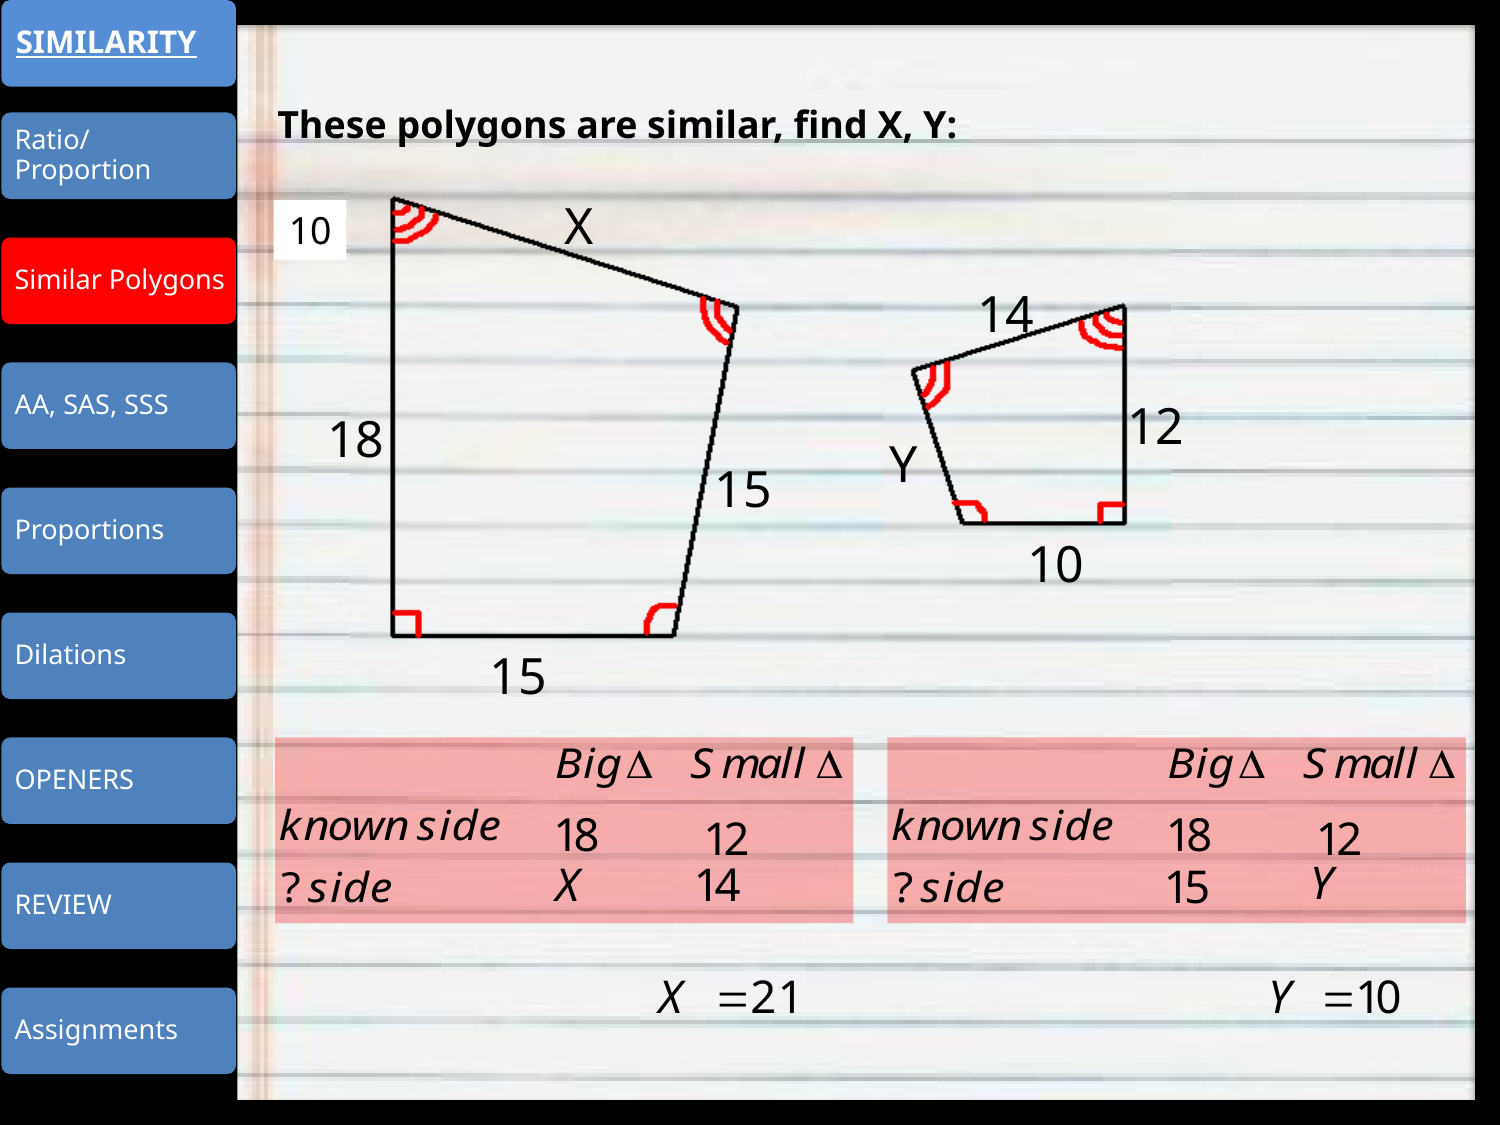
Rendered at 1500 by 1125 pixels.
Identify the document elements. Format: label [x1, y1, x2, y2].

text_box [1268, 971, 1413, 1026]
text_box [238, 0, 1500, 1125]
text_box [699, 813, 757, 863]
text_box [1160, 862, 1222, 916]
text_box [0, 0, 238, 1125]
text_box [549, 809, 607, 859]
text_box [1310, 857, 1357, 911]
text_box [652, 971, 805, 1026]
text_box [274, 737, 854, 924]
text_box [690, 855, 752, 913]
text_box [1162, 809, 1220, 861]
picture [349, 168, 1171, 682]
text_box [1312, 813, 1370, 863]
text_box [887, 737, 1467, 924]
text_box [549, 859, 607, 913]
